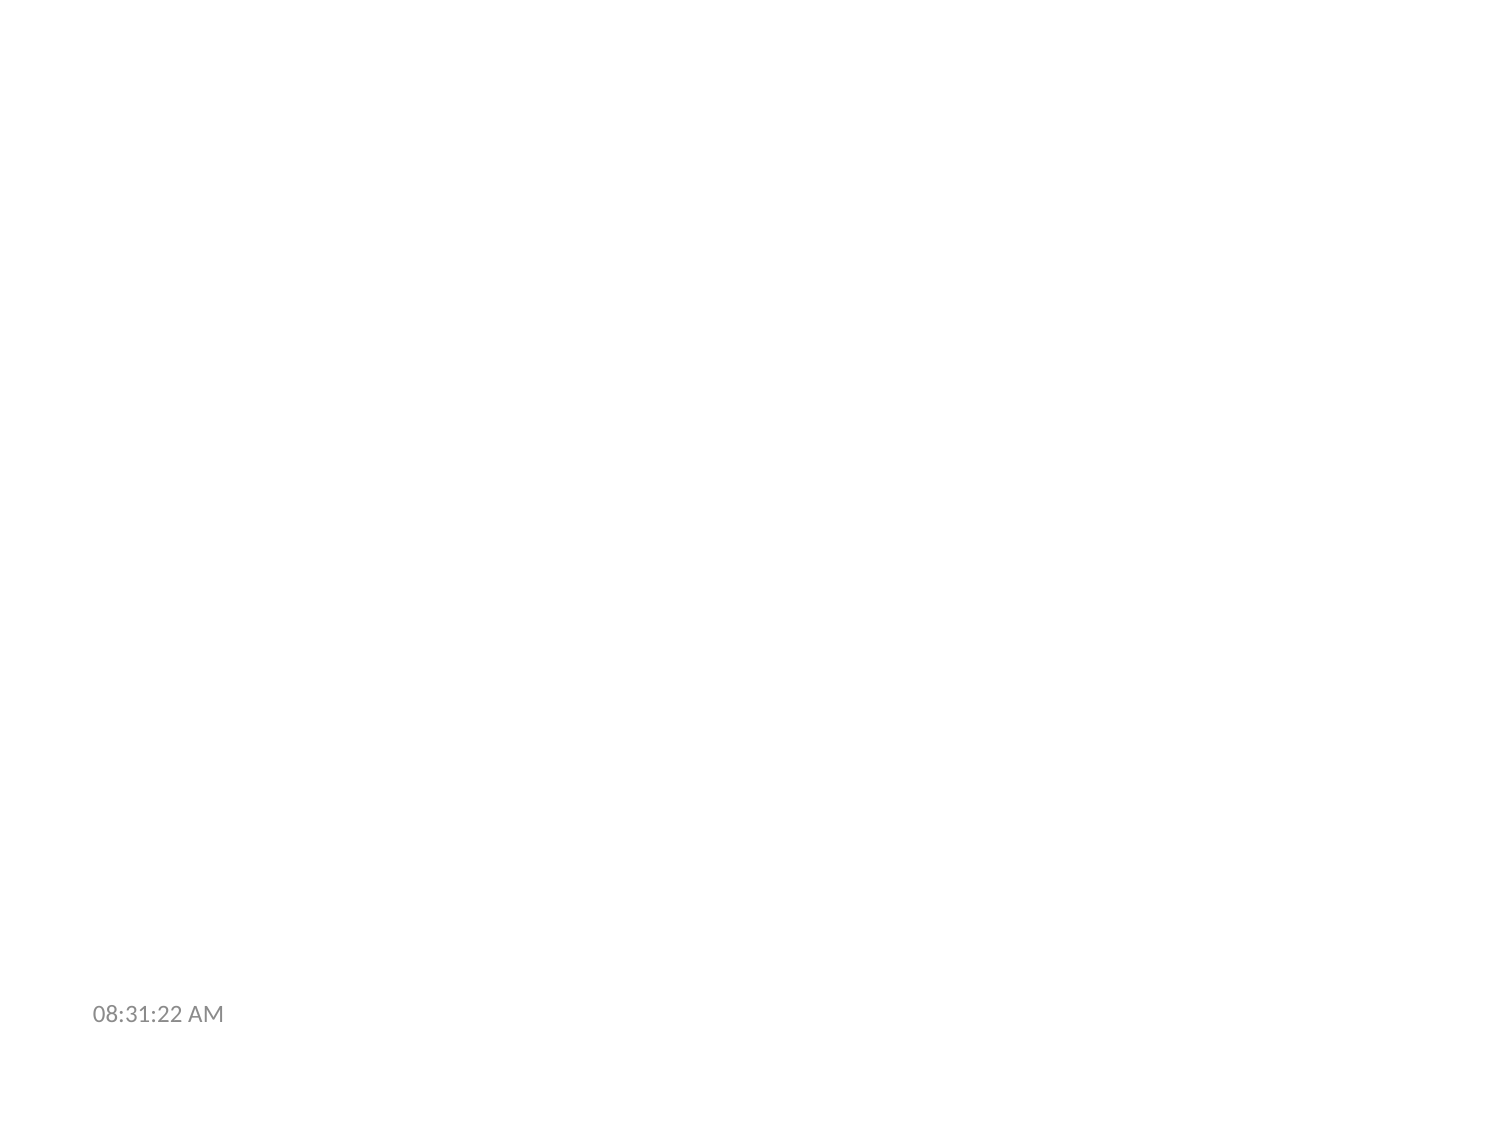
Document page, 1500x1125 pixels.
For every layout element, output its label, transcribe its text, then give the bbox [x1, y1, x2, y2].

text_box 3:35:09 PM [77, 982, 428, 1043]
